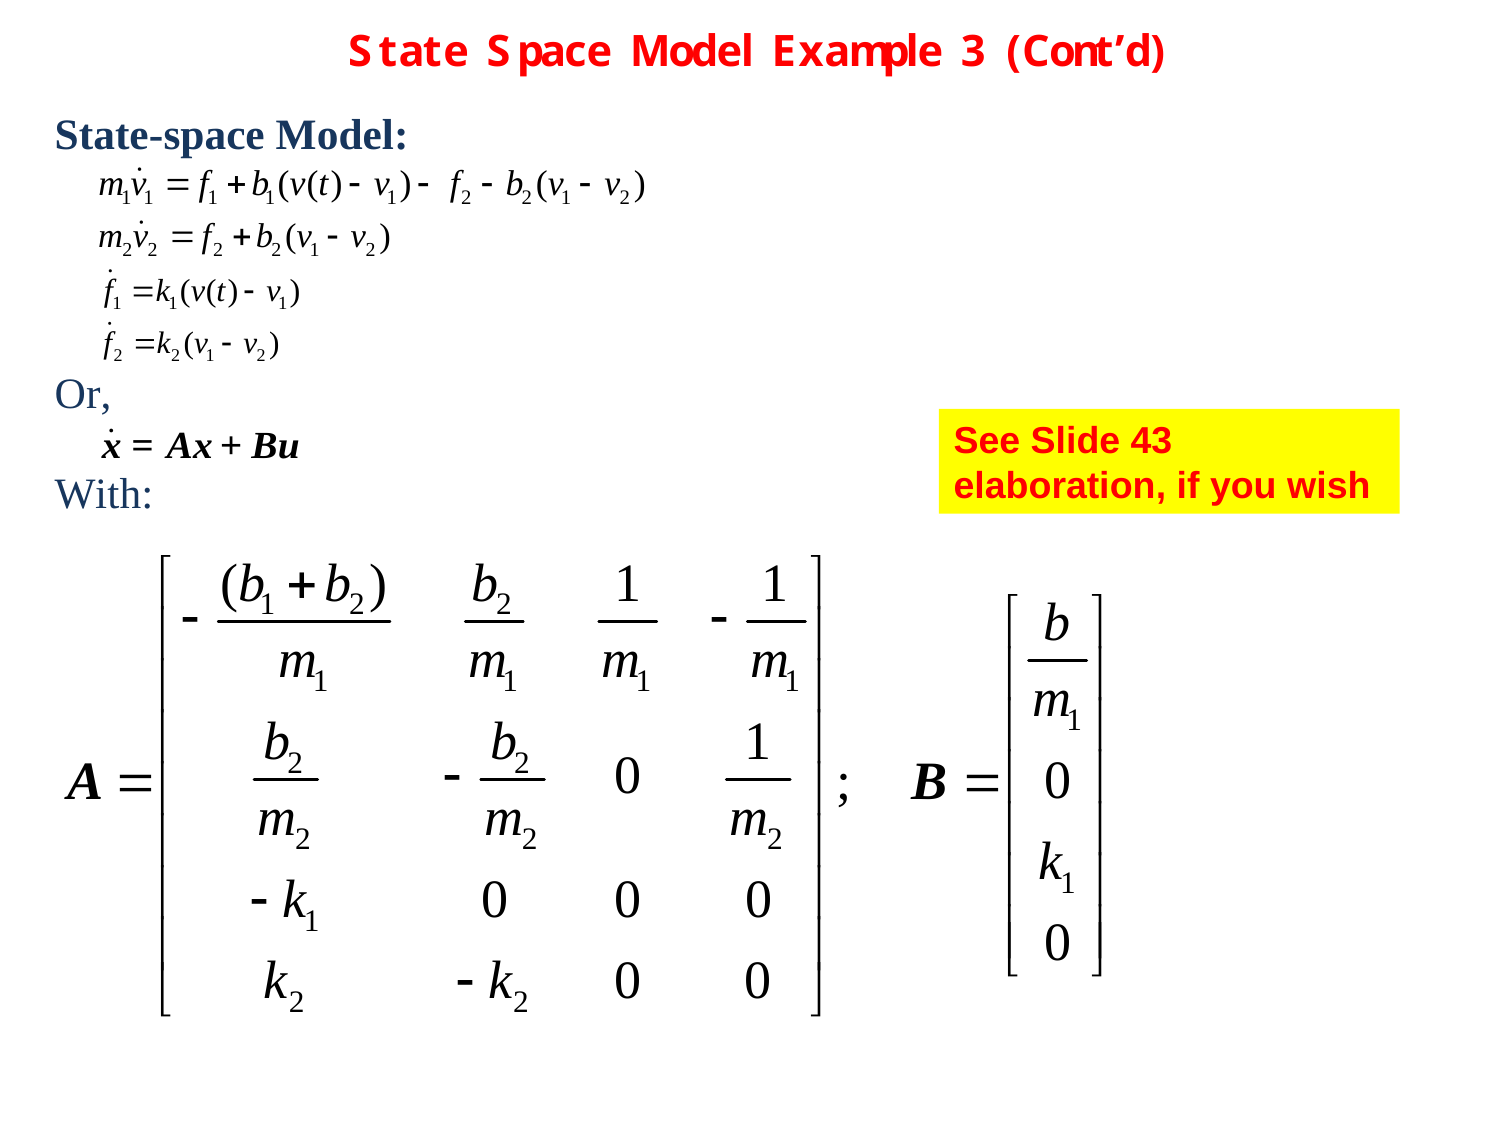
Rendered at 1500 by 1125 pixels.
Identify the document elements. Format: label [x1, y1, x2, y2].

text_box [54, 18, 1460, 1125]
